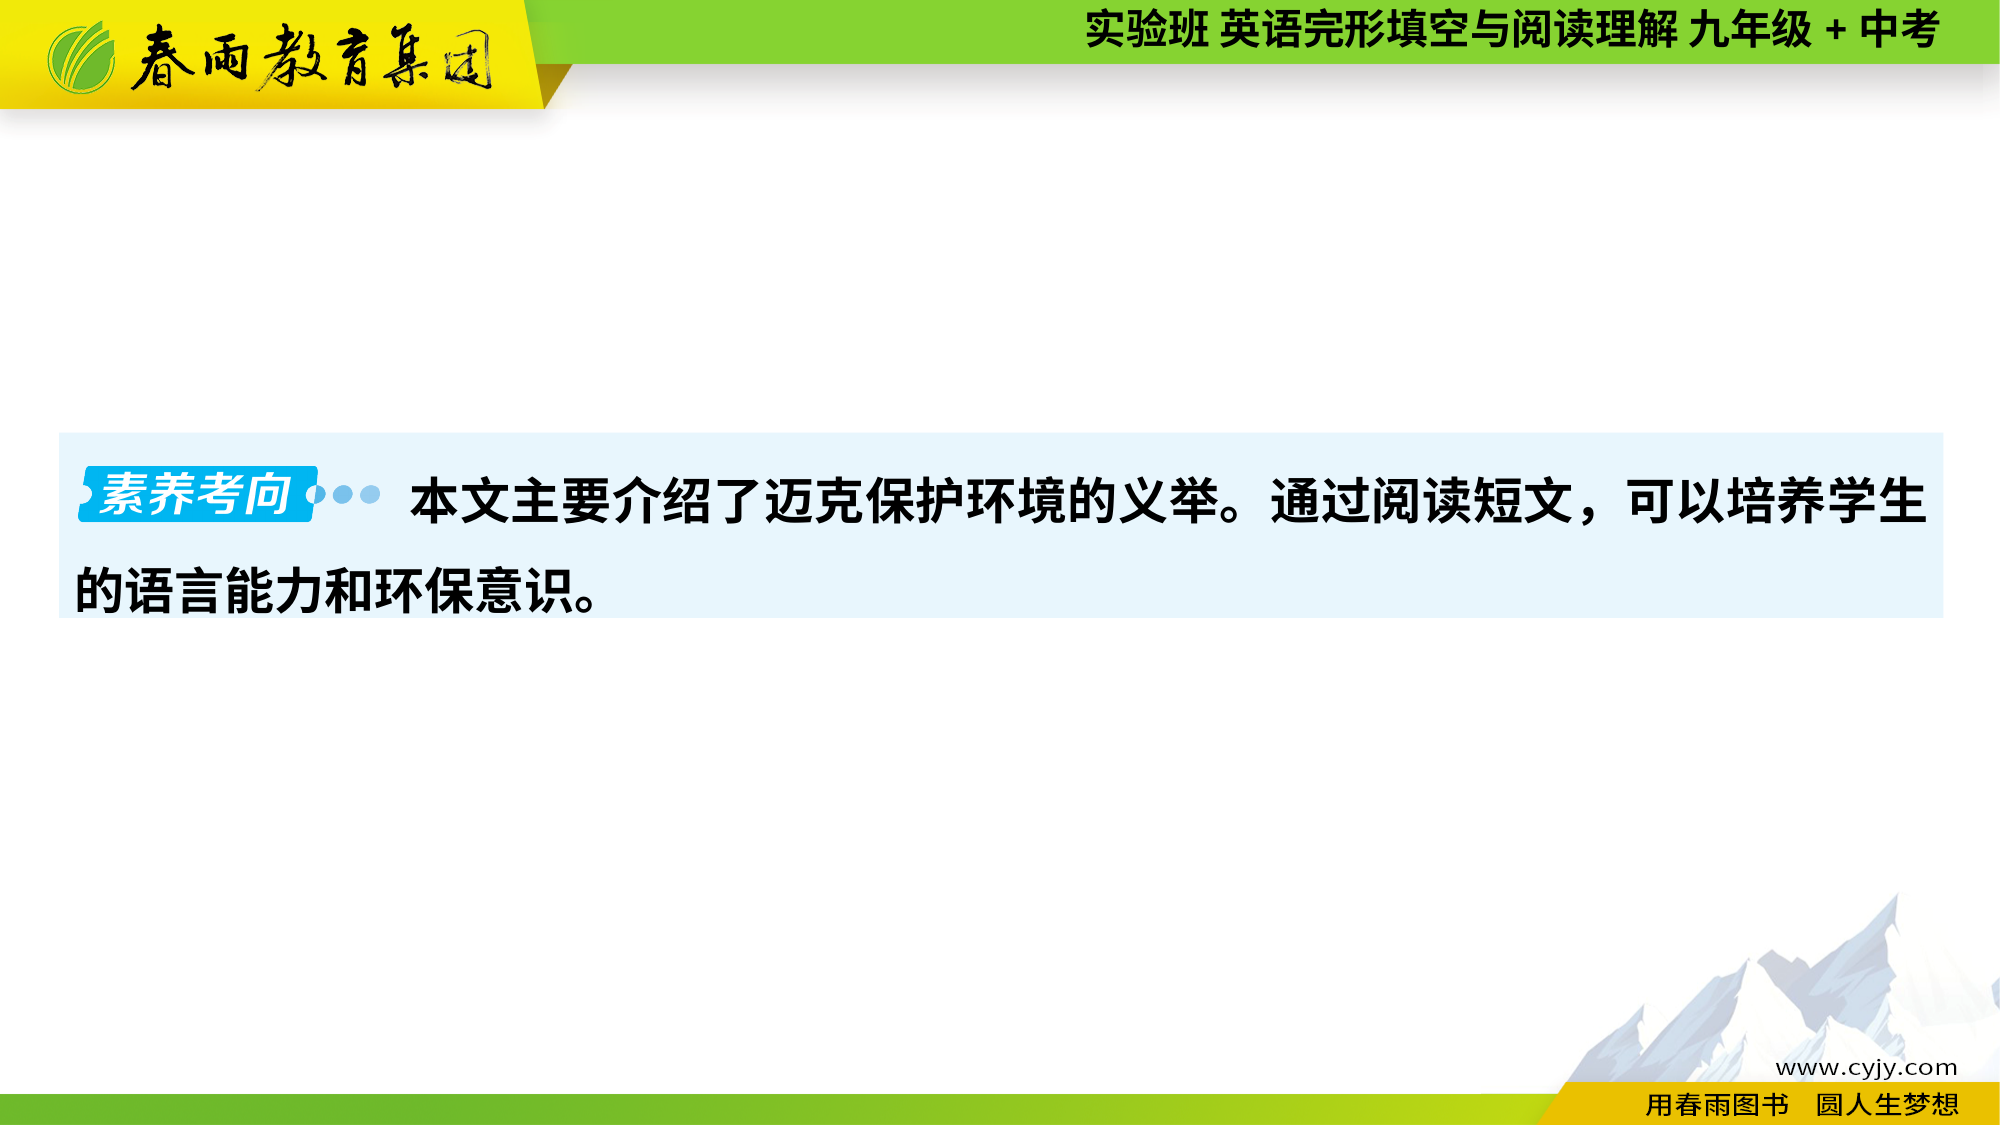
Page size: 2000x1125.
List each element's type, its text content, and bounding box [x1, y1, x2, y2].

picture [0, 0, 2000, 1125]
list 本文主要介绍了迈克保护环境的义举。通过阅读短文，可以培养学生的语言能力和环保意识。 [59, 432, 1944, 618]
